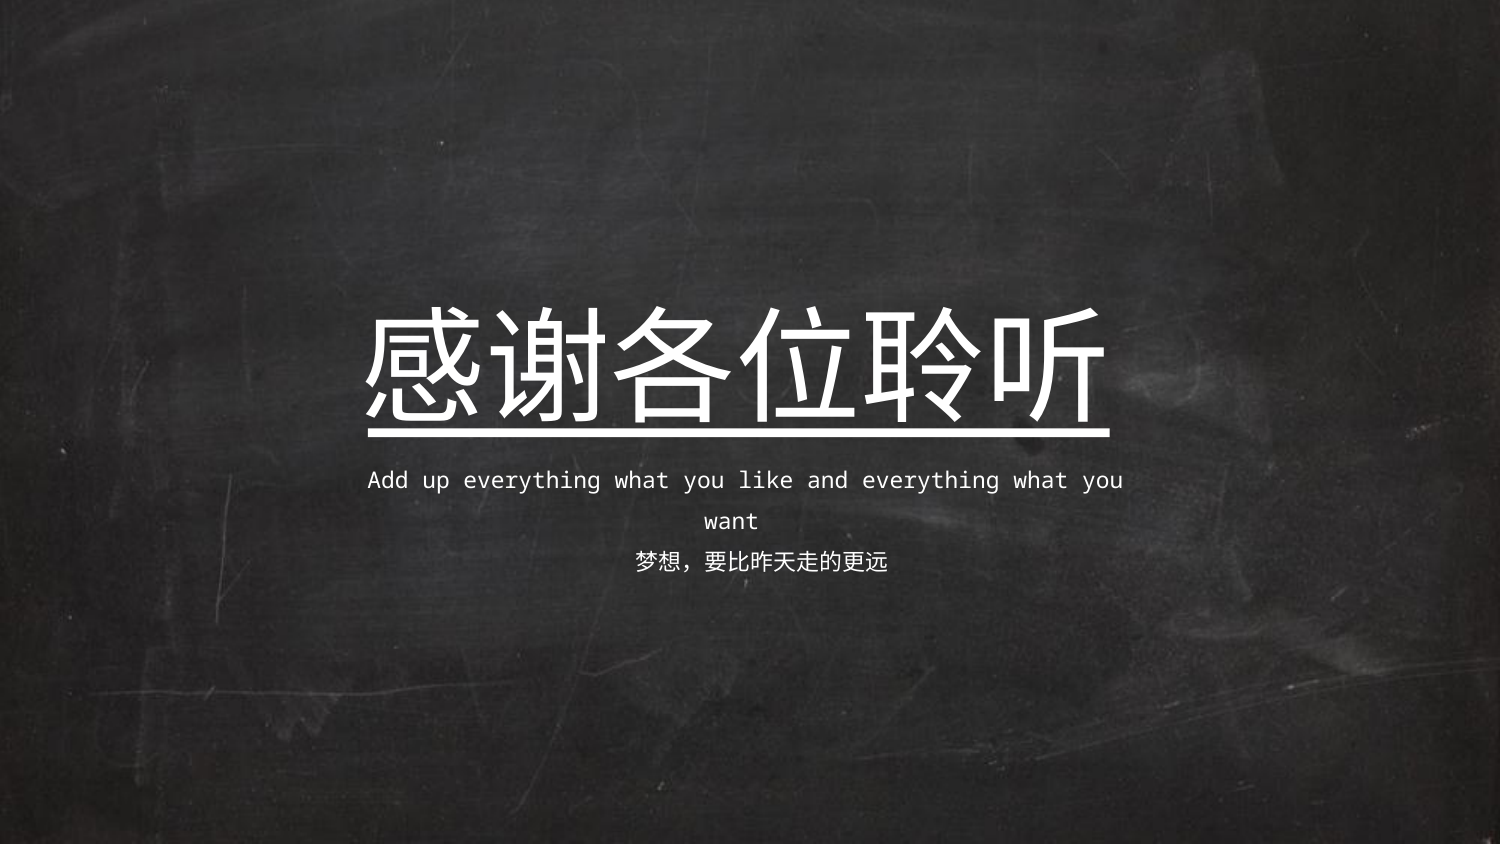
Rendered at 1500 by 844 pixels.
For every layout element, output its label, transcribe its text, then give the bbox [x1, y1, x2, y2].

text_box 感谢各位聆听 [339, 280, 1132, 444]
text_box [367, 428, 1110, 438]
text_box Add up everything what you like and everything what you want 梦想，要比昨天走的更远 [312, 444, 1165, 583]
picture [0, 0, 1500, 844]
